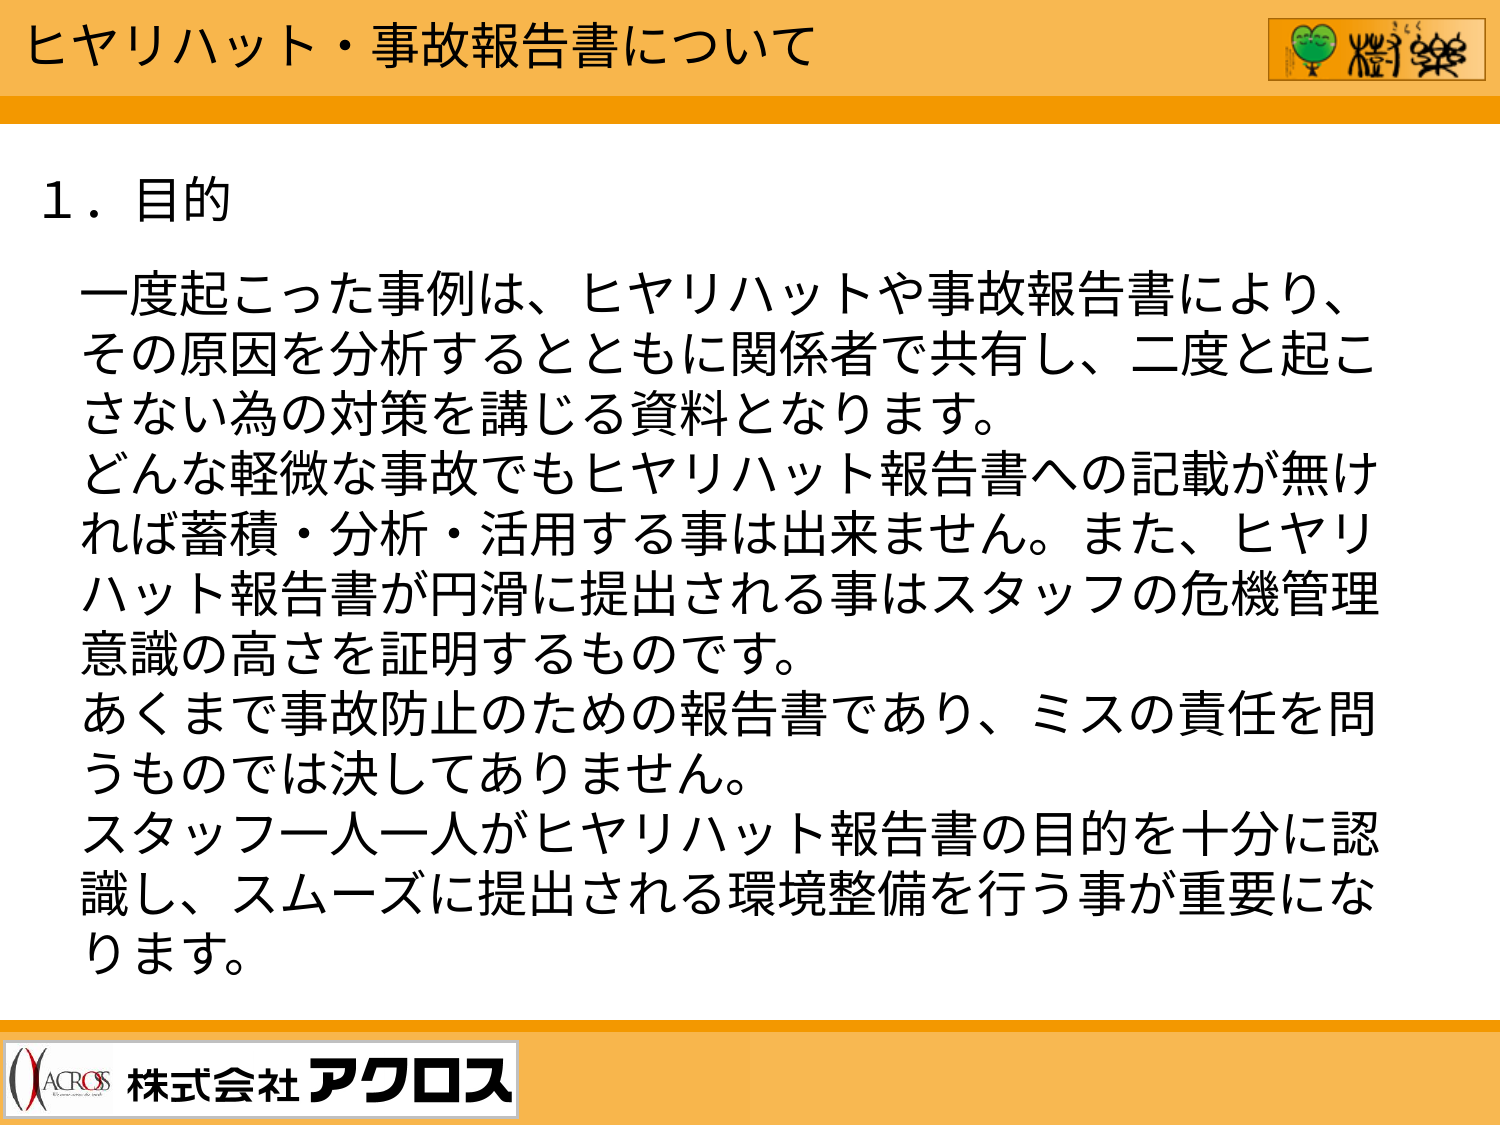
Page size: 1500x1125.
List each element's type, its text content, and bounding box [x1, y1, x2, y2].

text_box １．目的 [17, 160, 1483, 236]
text_box ヒヤリハット・事故報告書について [5, 7, 1341, 82]
picture [0, 1020, 1500, 1125]
text_box 一度起こった事例は、ヒヤリハットや事故報告書により、その原因を分析するとともに関係者で共有し、二度と起こさない為の対策を講じる資料となります。 どんな軽微な事故でもヒヤリハット報告書への記載が無ければ蓄積・分析・活用する事は出来ません。また、ヒヤリハット報告書が円滑に提出される事はスタッフの危機管理意識の高さを証明するものです。 あくまで事故防止のための報告書であり、ミスの責任を問うものでは決してありません。 スタッフ一人一人がヒヤリハット報告書の目的を十分に認識し、スムーズに提出される環境整備を行う事が重要になります。 [64, 255, 1436, 991]
picture [0, 0, 1500, 124]
